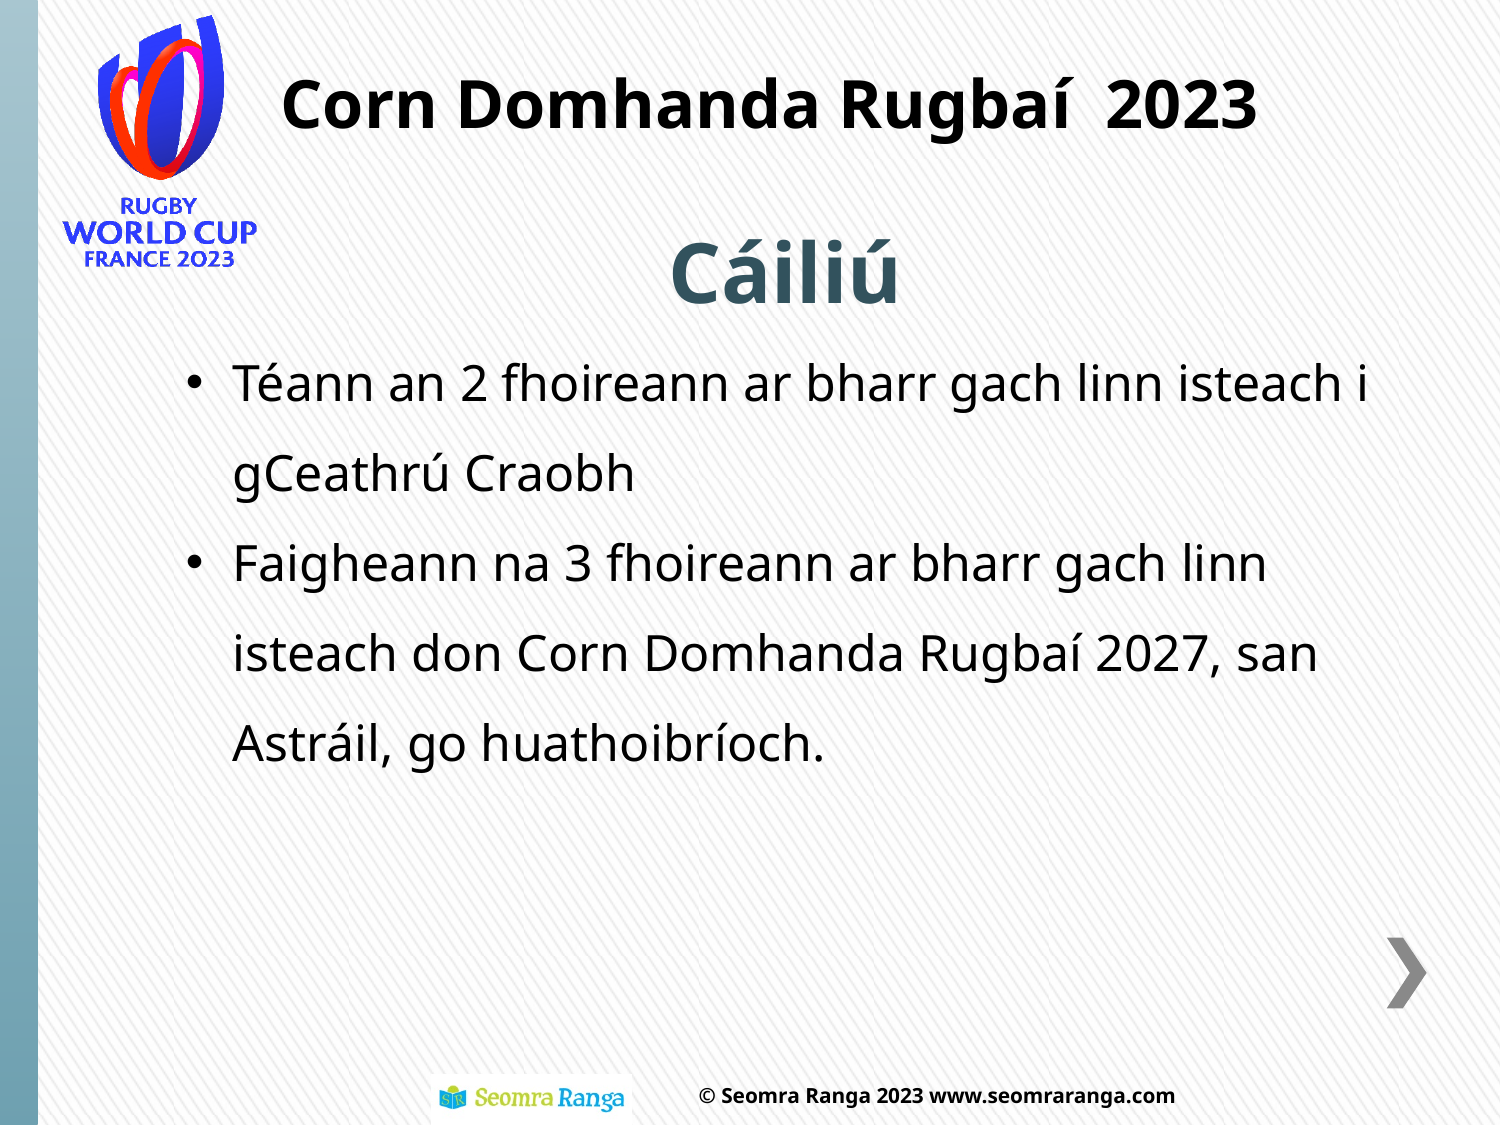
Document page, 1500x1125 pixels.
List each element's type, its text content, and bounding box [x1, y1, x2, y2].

picture [430, 1074, 632, 1125]
text_box Téann an 2 fhoireann ar bharr gach linn isteach i gCeathrú Craobh Faigheann na 3 fhoireann ar bharr gach linn isteach don Corn Domhanda Rugbaí 2027, san Astráil, go huathoibríoch. [171, 314, 1400, 780]
picture [61, 15, 258, 267]
text_box © Seomra Ranga 2023 www.seomraranga.com [659, 1074, 1215, 1115]
text_box Corn Domhanda Rugbaí 2023 [265, 54, 1424, 150]
text_box Cáiliú [466, 212, 1105, 328]
